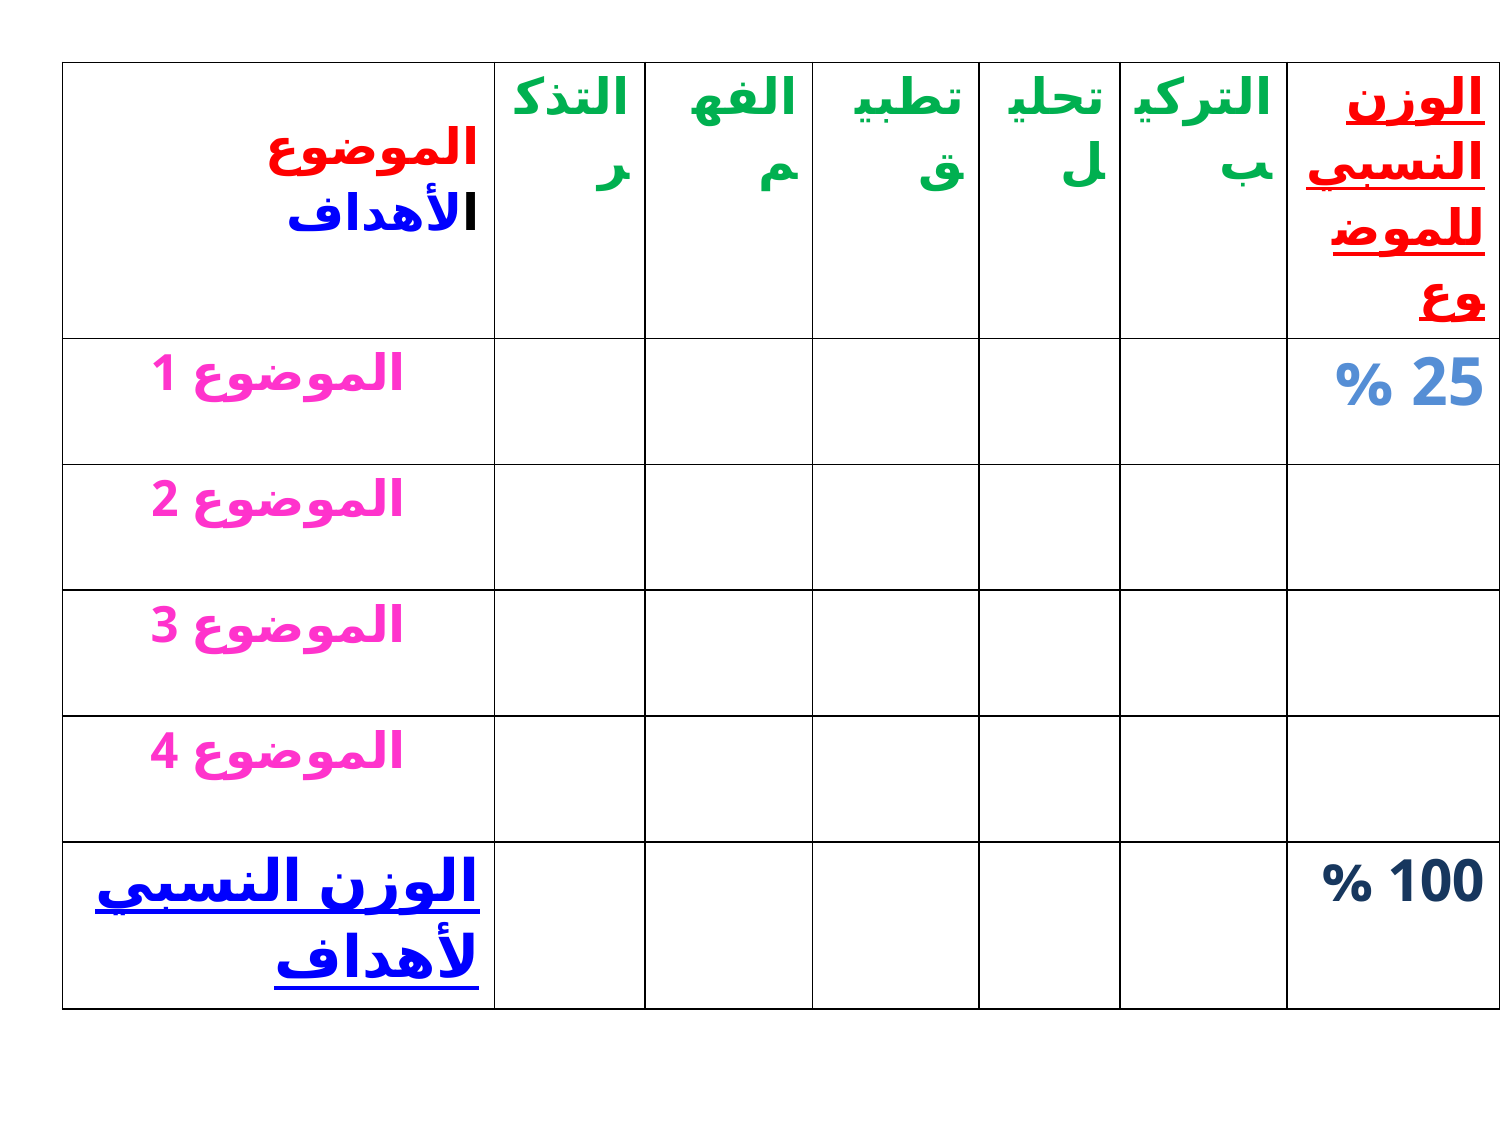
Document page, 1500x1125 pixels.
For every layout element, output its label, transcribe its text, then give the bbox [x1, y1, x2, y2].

table_header الفهم [646, 63, 812, 338]
table_cell [980, 843, 1119, 1008]
table_cell الموضوع 3 [63, 591, 494, 715]
table_header التذكر [495, 63, 644, 338]
table_cell 100 % [1288, 843, 1499, 1008]
table_cell الموضوع 1 [63, 339, 494, 464]
table_cell [1121, 339, 1286, 464]
table_cell [1288, 591, 1499, 715]
table_cell [980, 339, 1119, 464]
table_cell [1121, 591, 1286, 715]
table_cell [495, 465, 644, 589]
table_cell [646, 591, 812, 715]
table_cell [980, 465, 1119, 589]
table_cell الوزن النسبي لأهداف [63, 843, 494, 1008]
table_header تحليل [980, 63, 1119, 338]
table_cell [1288, 717, 1499, 841]
table_cell [646, 339, 812, 464]
table_cell [495, 591, 644, 715]
table_cell [813, 339, 978, 464]
table_header الوزن النسبي للموضوع [1288, 63, 1499, 338]
table_cell [495, 843, 644, 1008]
table_header التركيب [1121, 63, 1286, 338]
table_cell [813, 717, 978, 841]
table_cell [1121, 717, 1286, 841]
table_cell [813, 591, 978, 715]
table_cell [813, 465, 978, 589]
table_cell [980, 591, 1119, 715]
table_cell [495, 339, 644, 464]
table_cell الموضوع 4 [63, 717, 494, 841]
table_header تطبيق [813, 63, 978, 338]
table_cell 25 % [1288, 339, 1499, 464]
table_cell [646, 843, 812, 1008]
table_cell [1121, 843, 1286, 1008]
table_cell الموضوع 2 [63, 465, 494, 589]
table_cell [646, 465, 812, 589]
table_cell [495, 717, 644, 841]
table_cell [646, 717, 812, 841]
table_cell [813, 843, 978, 1008]
table_cell [1121, 465, 1286, 589]
table_cell [1288, 465, 1499, 589]
table_cell [980, 717, 1119, 841]
table_header الموضوع الأهداف [63, 63, 494, 338]
